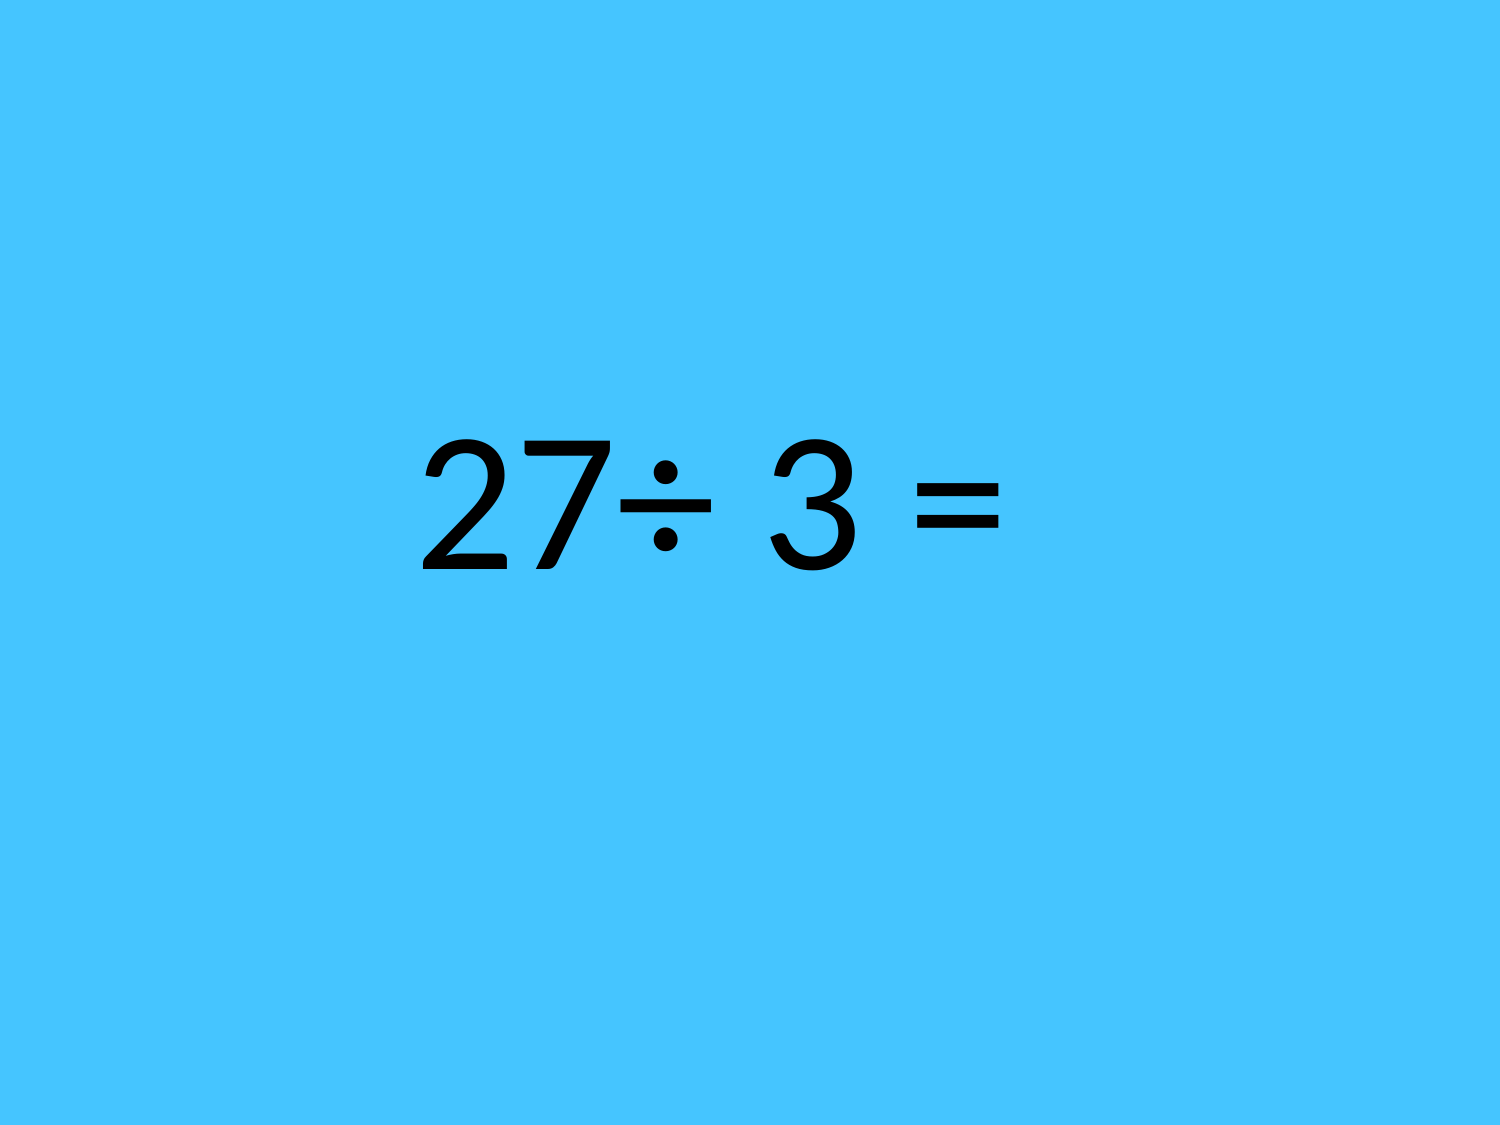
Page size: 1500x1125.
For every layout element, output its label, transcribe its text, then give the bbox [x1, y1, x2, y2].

text_box 27÷ 3 = [399, 362, 1138, 618]
